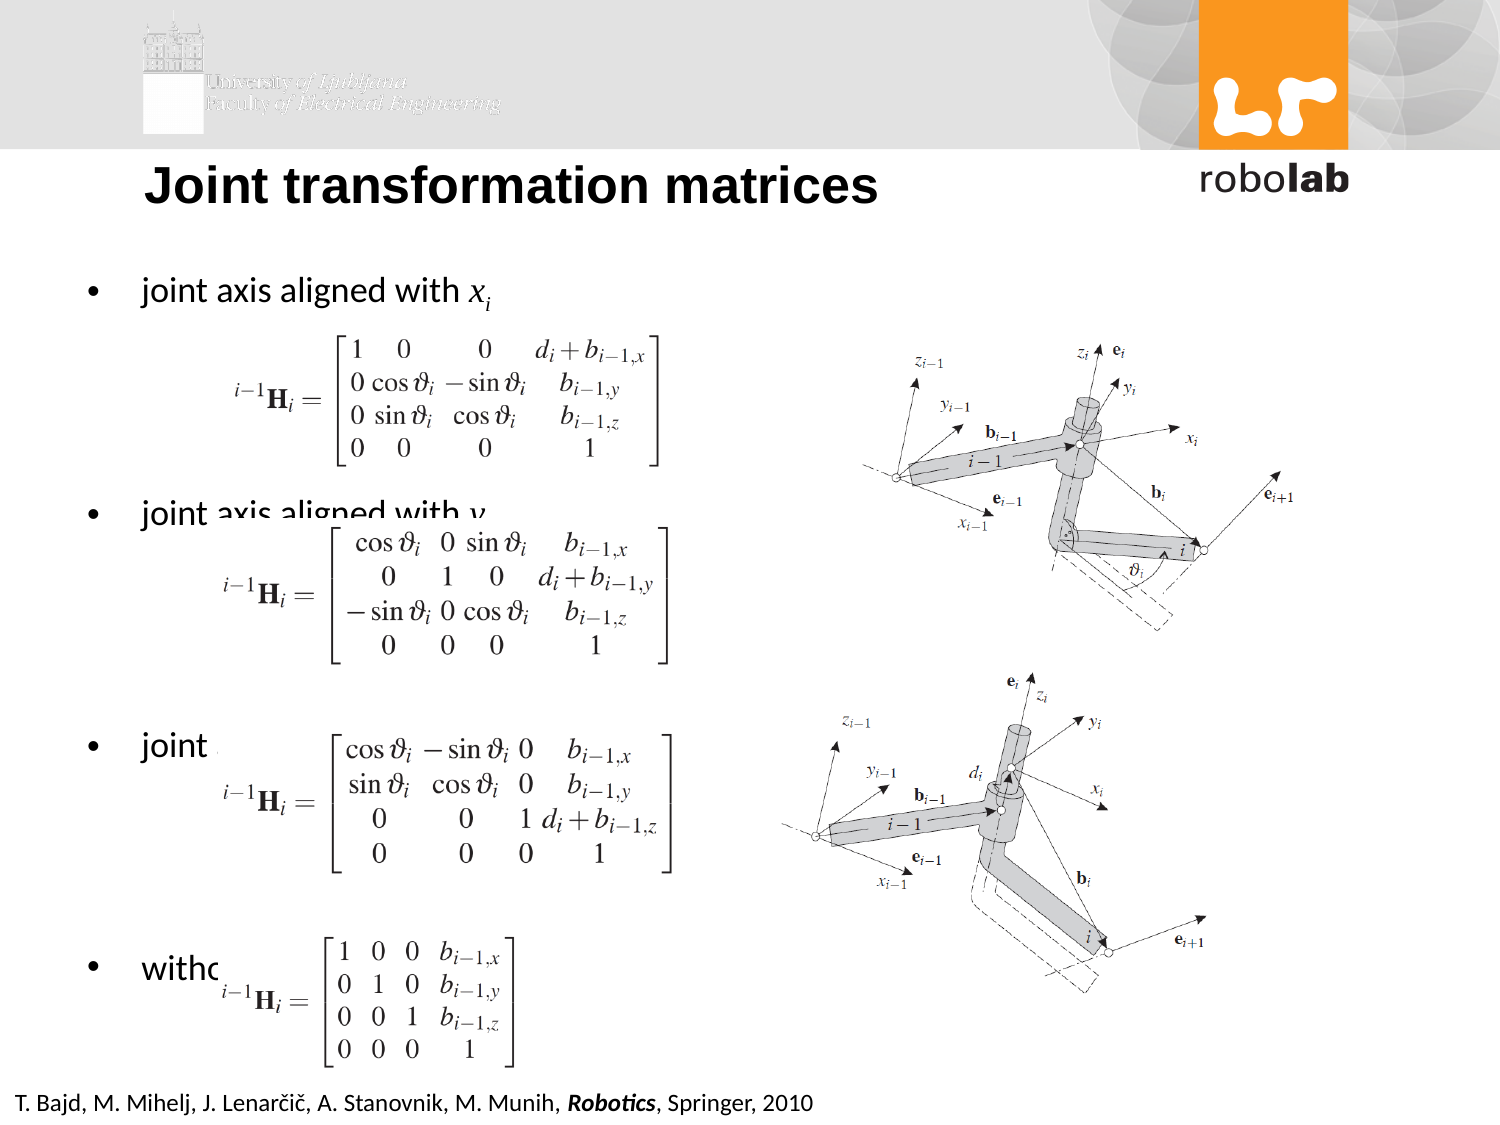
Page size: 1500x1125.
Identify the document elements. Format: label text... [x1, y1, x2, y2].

picture [217, 728, 679, 879]
picture [762, 333, 1311, 999]
picture [143, 10, 501, 94]
list joint axis aligned with xi joint axis aligned with yi joint axis aligned with zi without joint [71, 258, 1254, 997]
title Joint transformation matrices [129, 94, 1311, 272]
picture [218, 931, 521, 1072]
picture [217, 518, 679, 674]
picture [228, 329, 667, 472]
picture [998, 0, 1500, 196]
